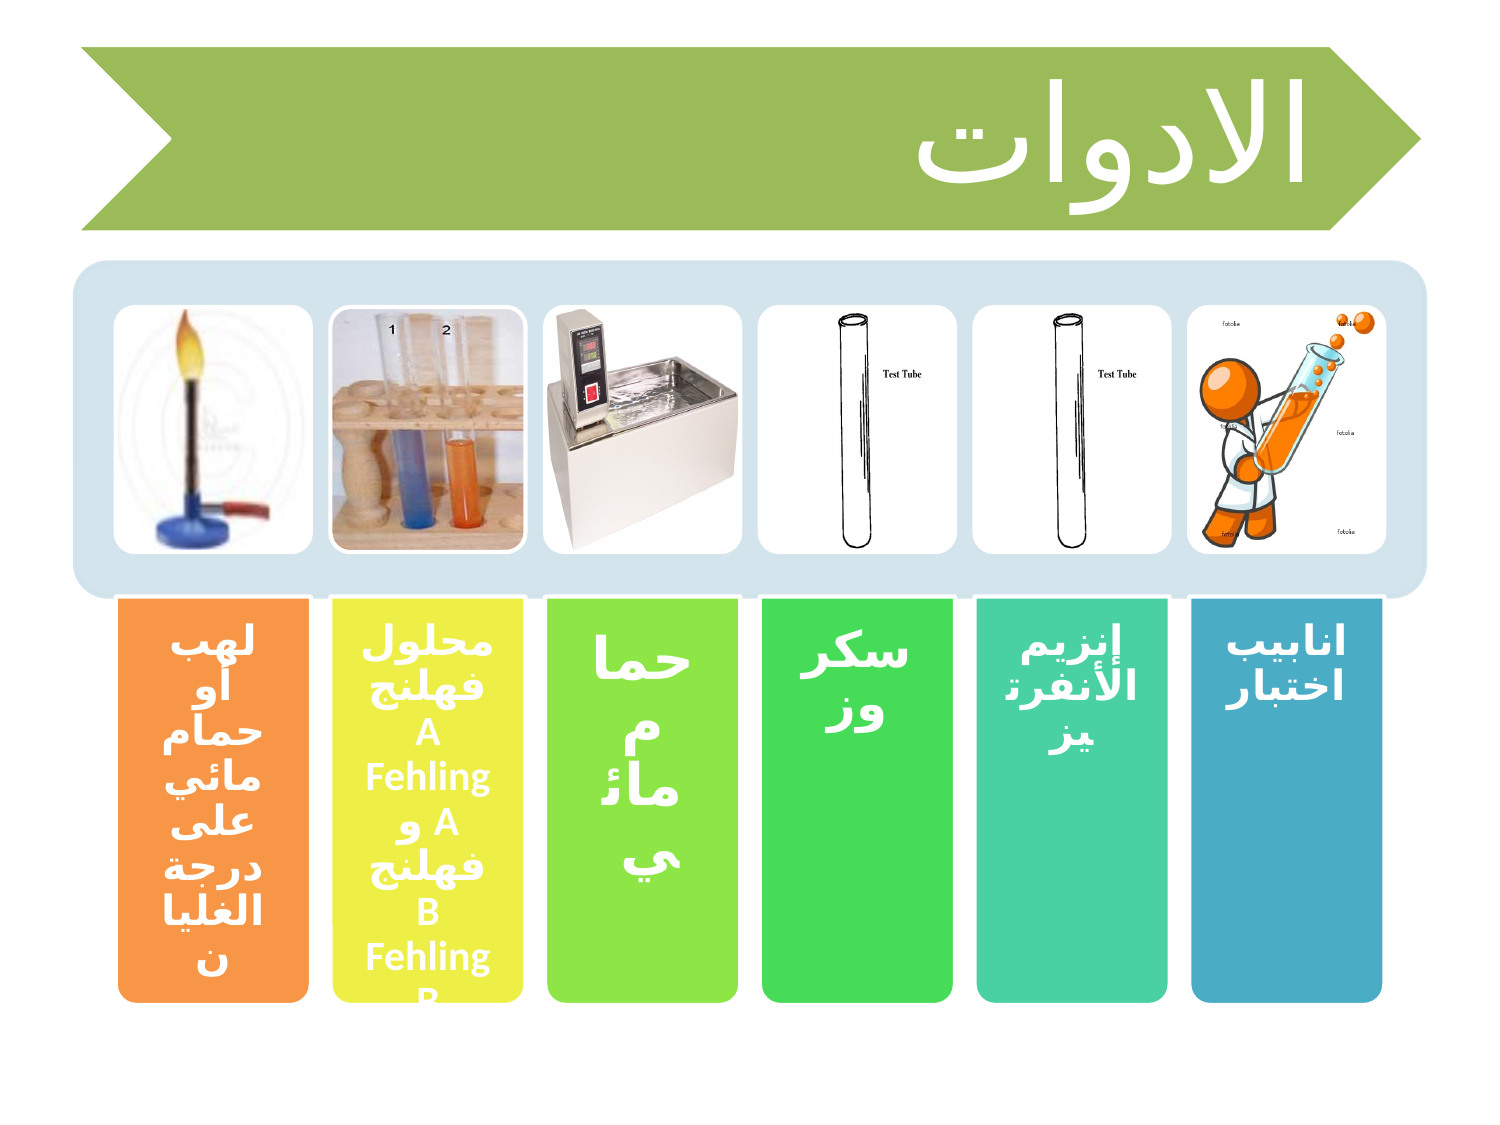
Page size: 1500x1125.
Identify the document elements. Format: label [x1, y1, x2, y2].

list [74, 262, 1426, 1006]
text_box [74, 44, 1426, 233]
